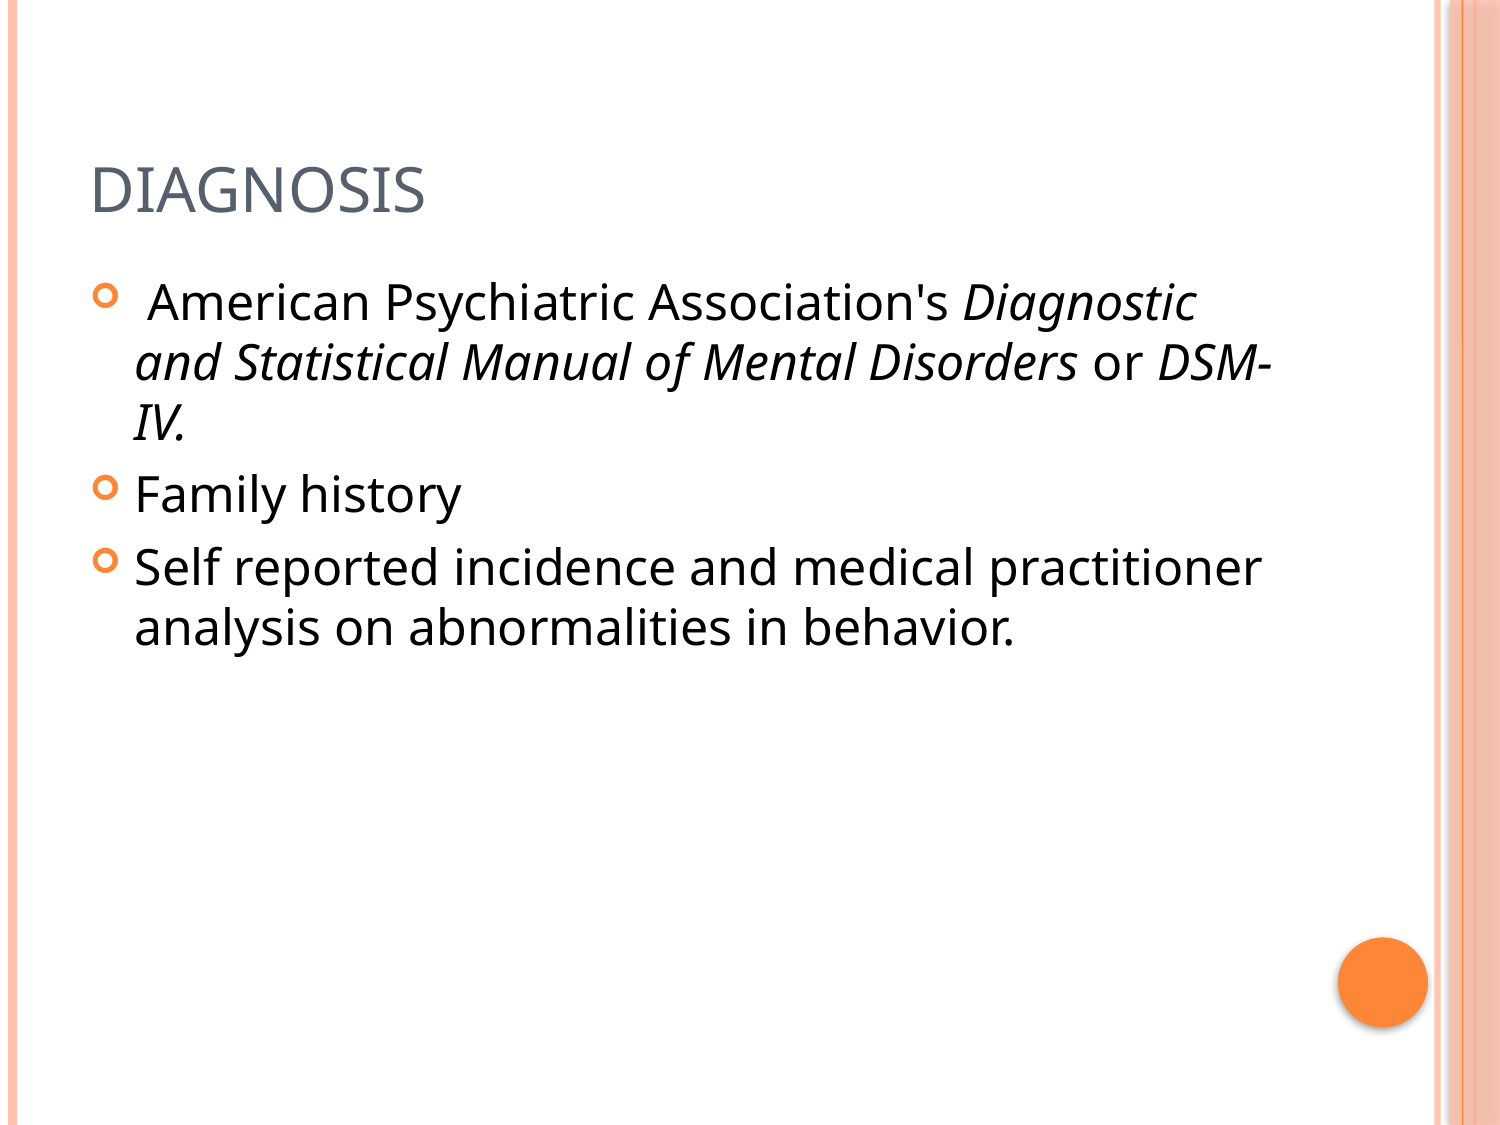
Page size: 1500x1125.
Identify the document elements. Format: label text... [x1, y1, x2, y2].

title Diagnosis [75, 45, 1300, 233]
list American Psychiatric Association's Diagnostic and Statistical Manual of Mental Disorders or DSM-IV. Family history Self reported incidence and medical practitioner analysis on abnormalities in behavior. [75, 262, 1300, 1062]
